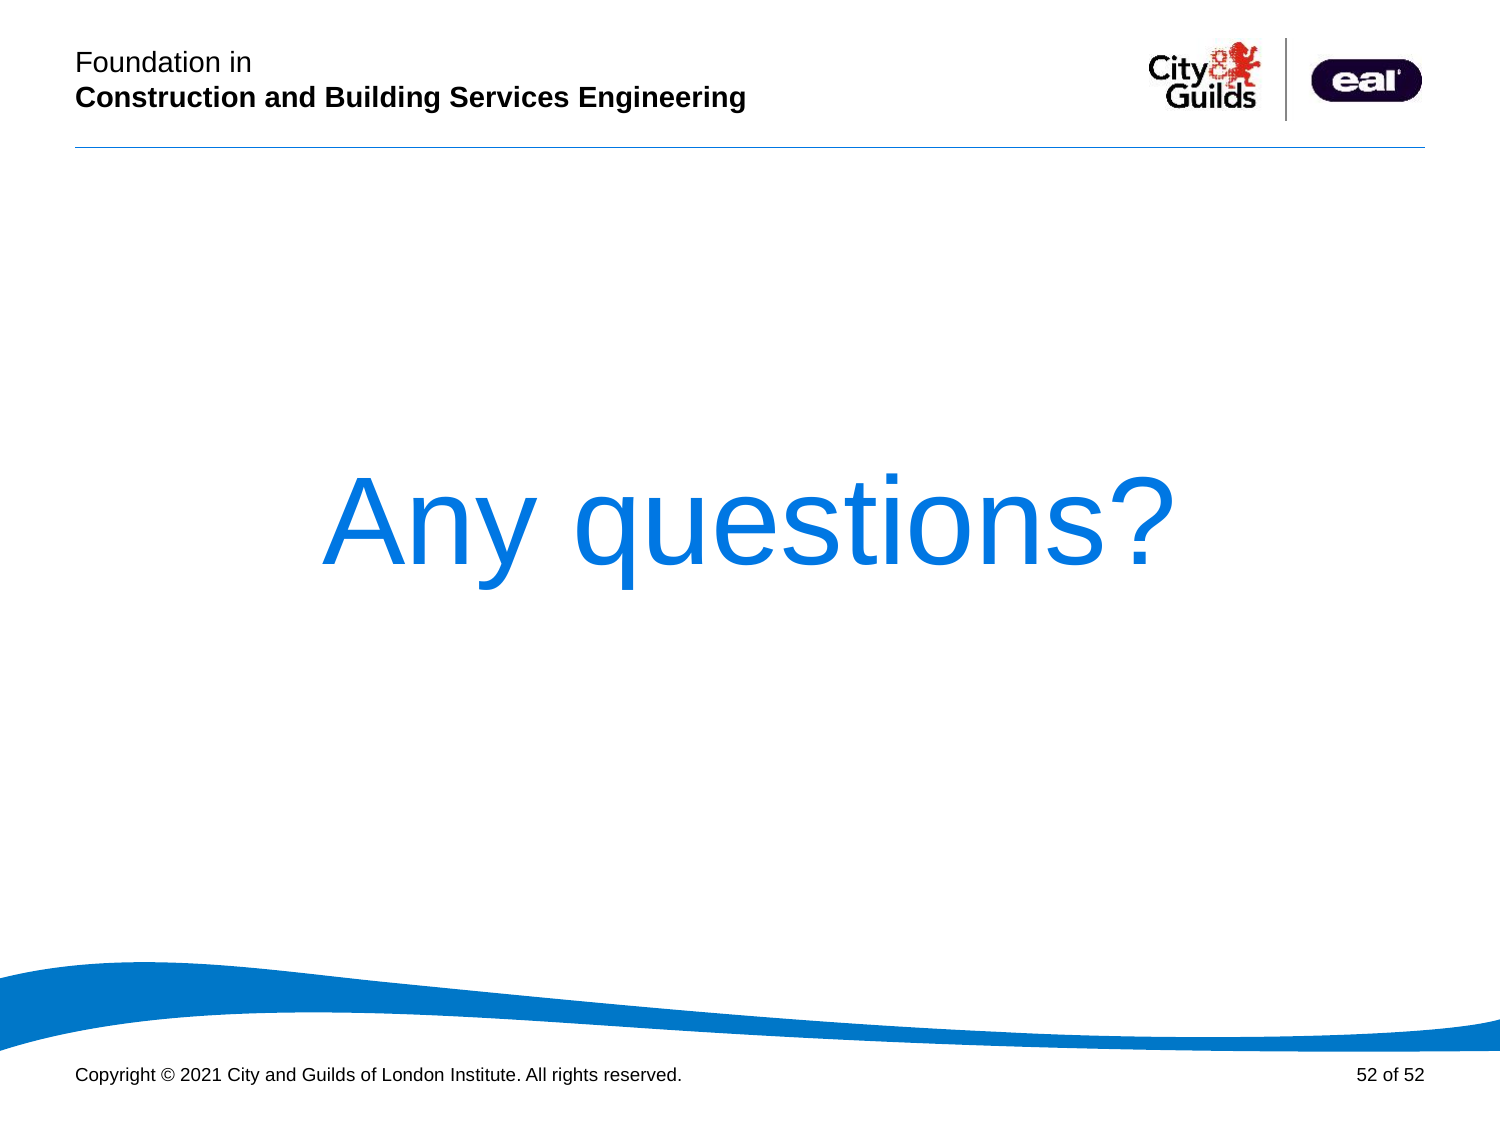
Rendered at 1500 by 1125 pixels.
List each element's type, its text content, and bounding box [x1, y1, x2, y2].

list Any questions? [74, 247, 1426, 946]
picture [1149, 38, 1422, 121]
